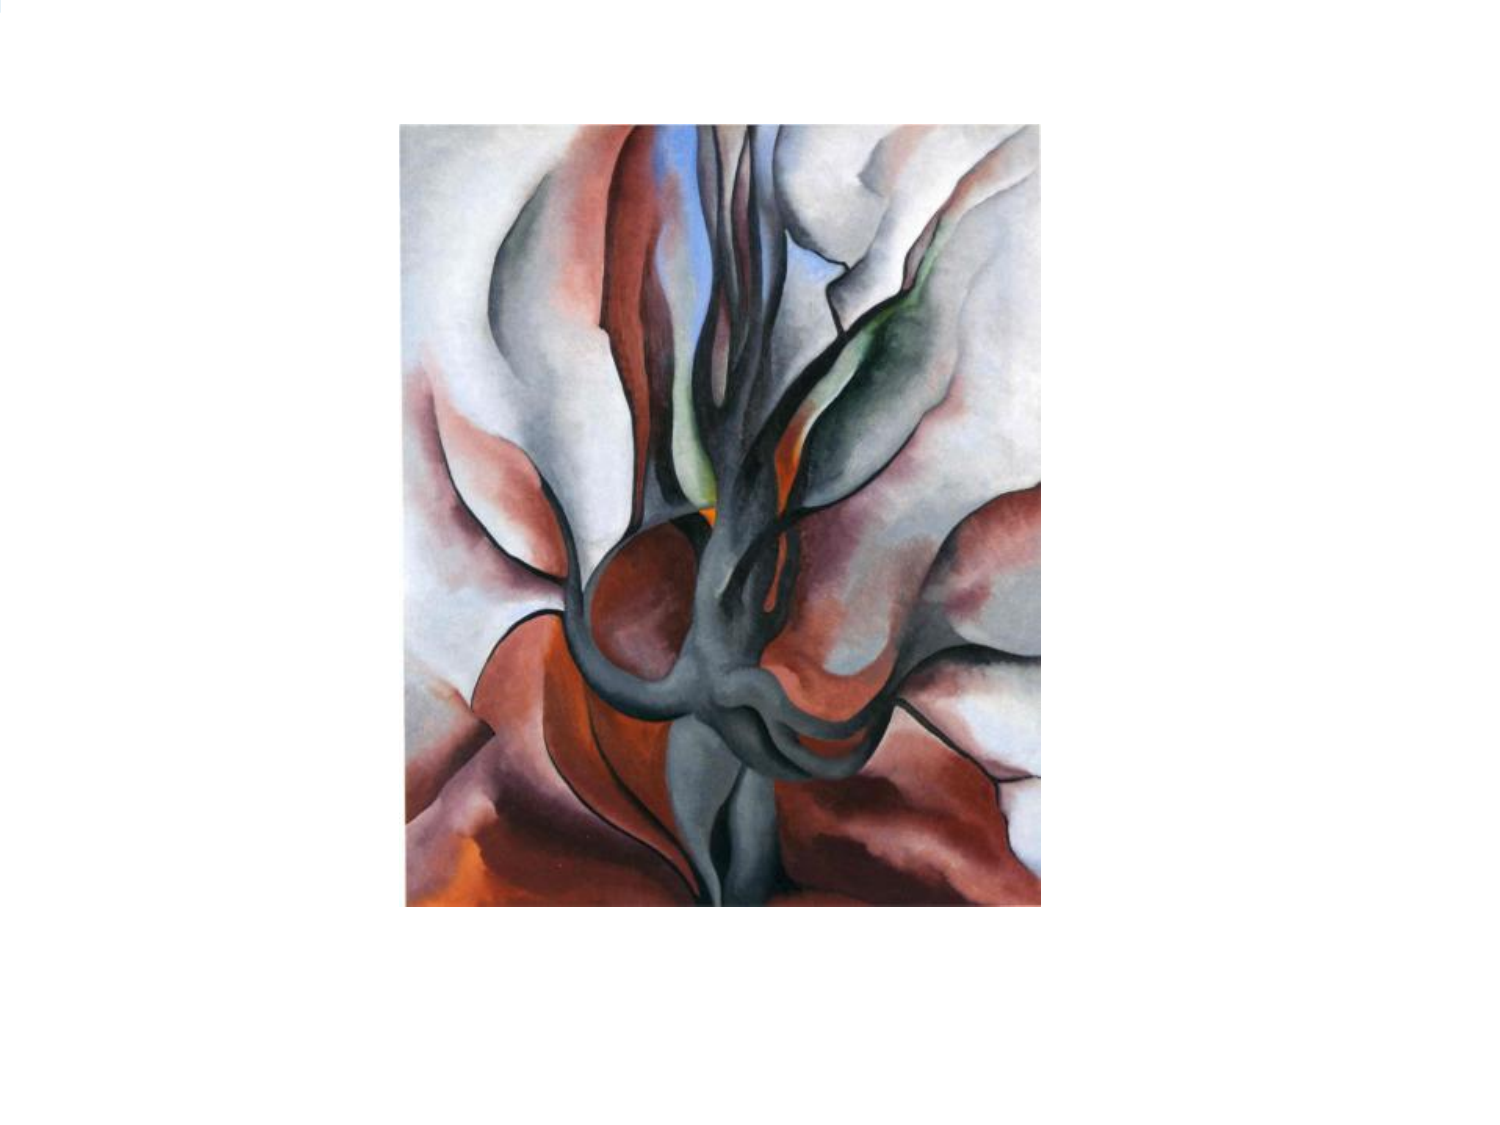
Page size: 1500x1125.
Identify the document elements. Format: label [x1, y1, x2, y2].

picture [399, 124, 1041, 907]
